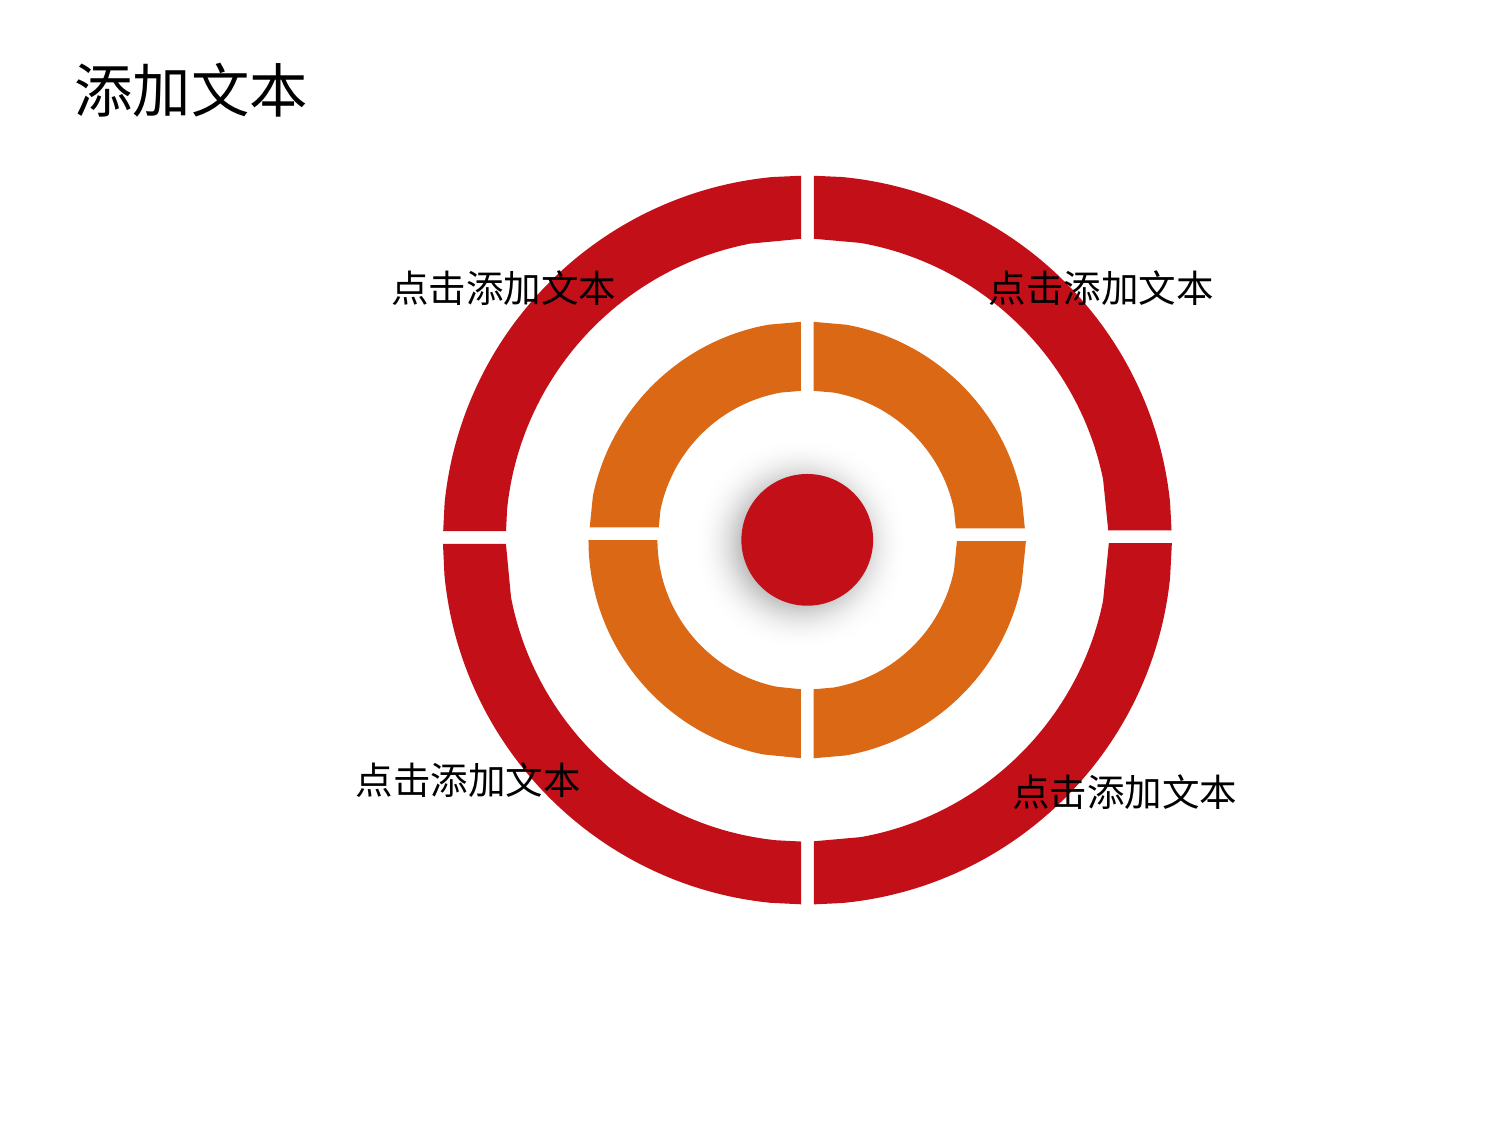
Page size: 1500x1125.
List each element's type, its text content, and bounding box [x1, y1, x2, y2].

text_box 点击添加文本 [376, 257, 632, 318]
text_box [559, 752, 804, 907]
text_box [739, 471, 876, 608]
text_box [811, 539, 1029, 761]
text_box 点击添加文本 [997, 761, 1253, 822]
text_box [586, 537, 803, 761]
text_box [440, 541, 593, 749]
text_box 点击添加文本 [973, 257, 1229, 318]
text_box [811, 772, 1042, 907]
text_box [1009, 540, 1174, 761]
text_box [574, 173, 804, 297]
text_box 添加文本 [60, 46, 323, 132]
text_box [441, 318, 607, 534]
text_box [811, 319, 1027, 531]
text_box [1008, 318, 1174, 533]
text_box [587, 319, 803, 530]
text_box [811, 173, 1041, 291]
text_box 点击添加文本 [341, 749, 596, 810]
